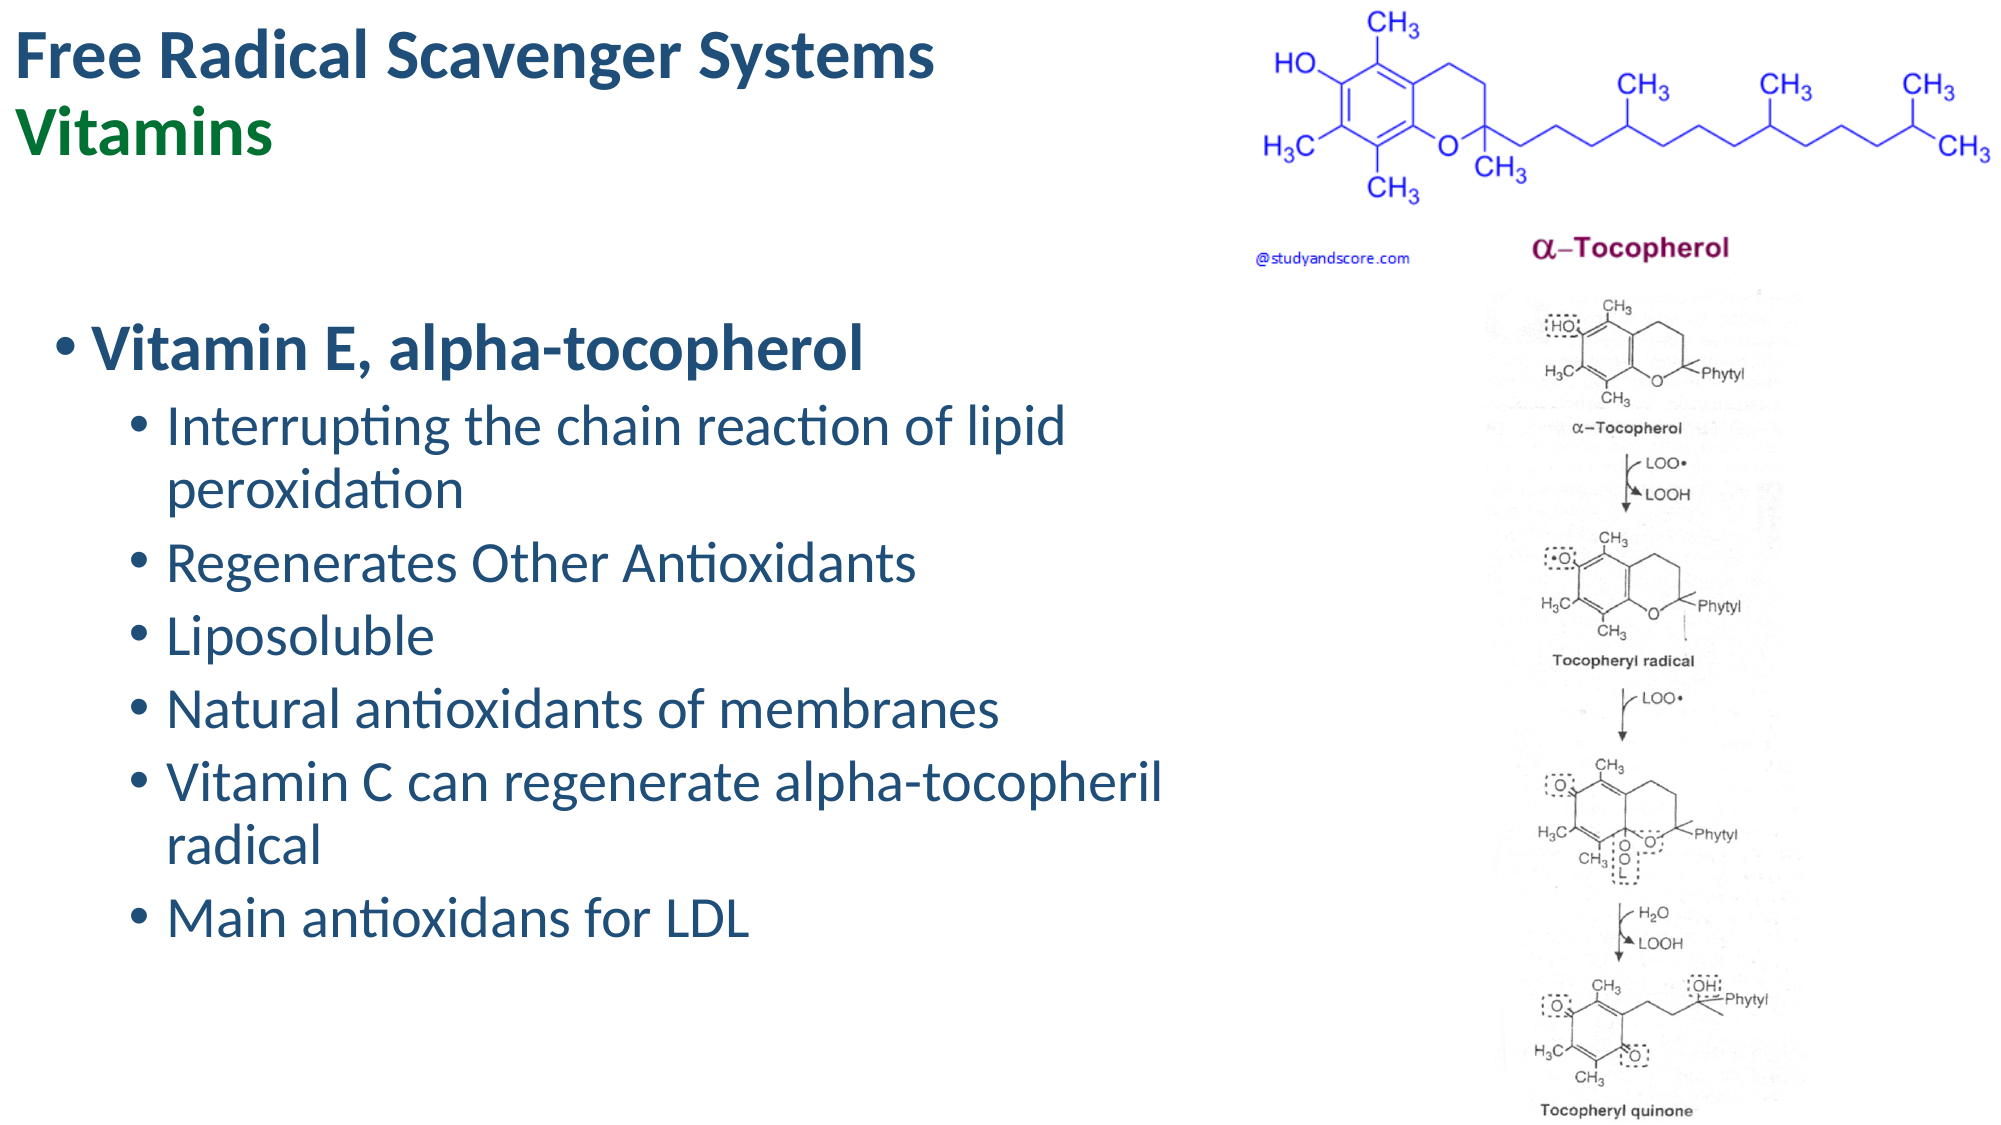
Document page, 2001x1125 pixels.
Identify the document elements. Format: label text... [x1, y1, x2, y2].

title Free Radical Scavenger Systems Vitamins [0, 10, 1246, 179]
picture [1246, 5, 1995, 269]
text_box Vitamin E, alpha-tocopherol Interrupting the chain reaction of lipid peroxidation Regenerates Other Antioxidants Liposoluble Natural antioxidants of membranes Vitamin C can regenerate alpha-tocopheril radical Main antioxidans for LDL [38, 305, 1343, 1020]
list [1482, 271, 1831, 1125]
